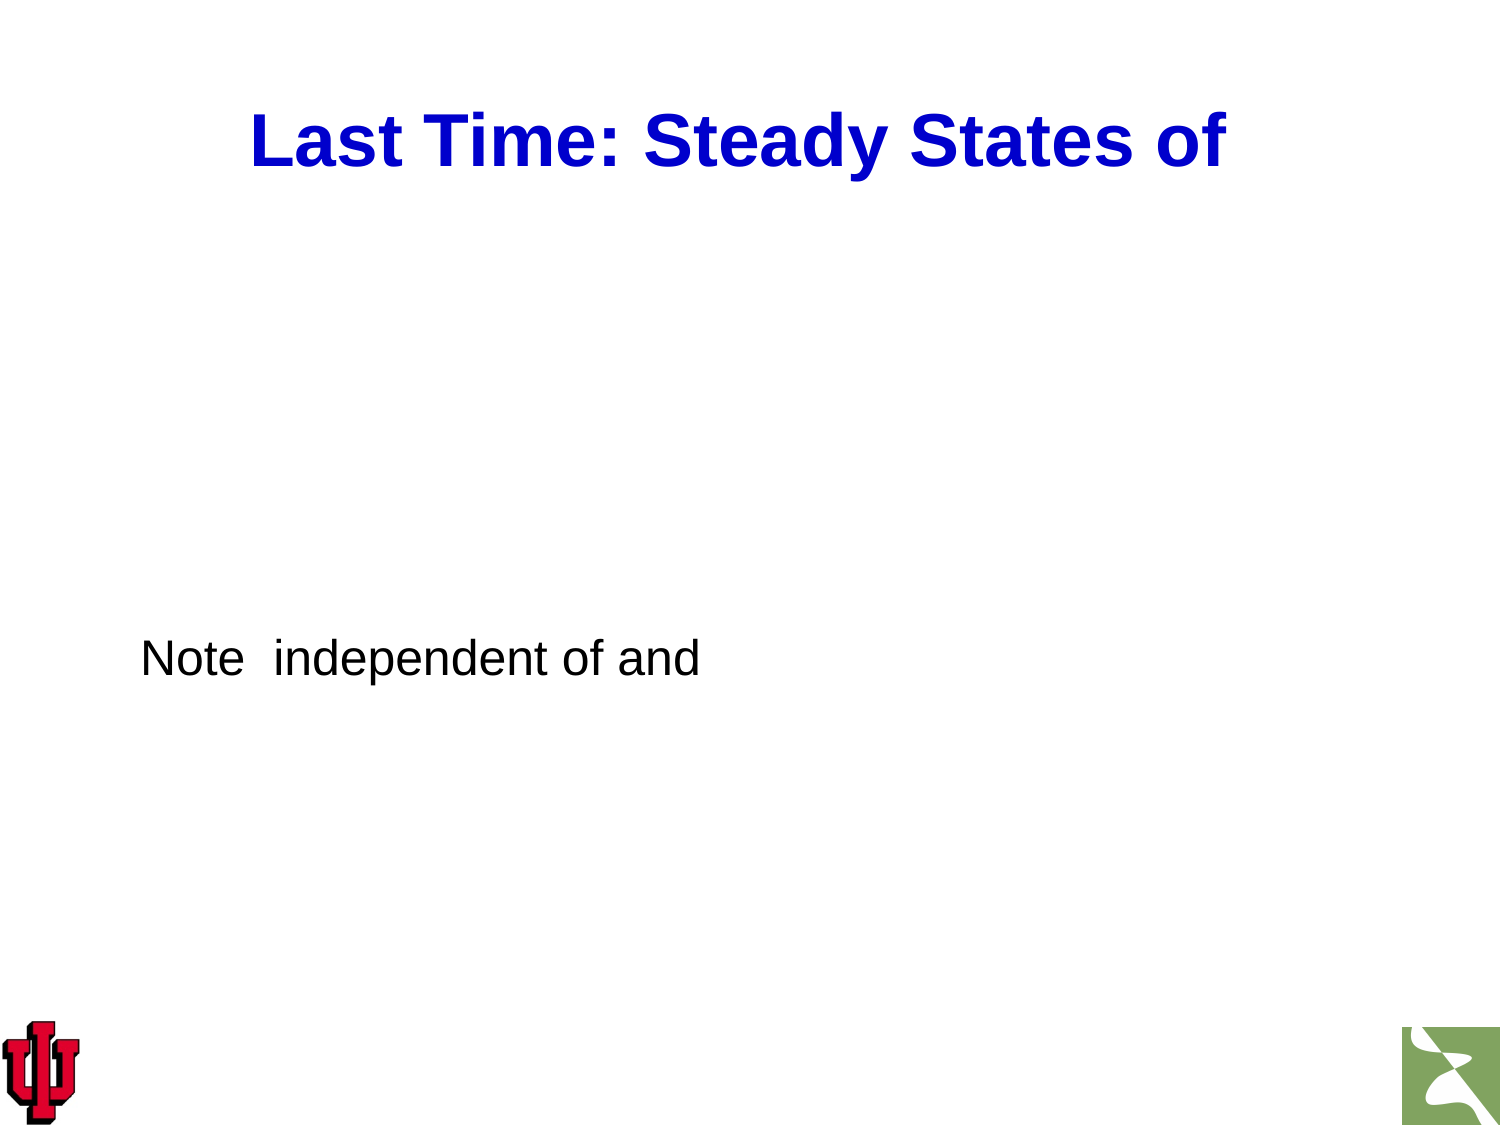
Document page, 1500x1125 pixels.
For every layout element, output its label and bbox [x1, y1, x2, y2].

picture [0, 1020, 80, 1125]
picture [1402, 1027, 1500, 1125]
